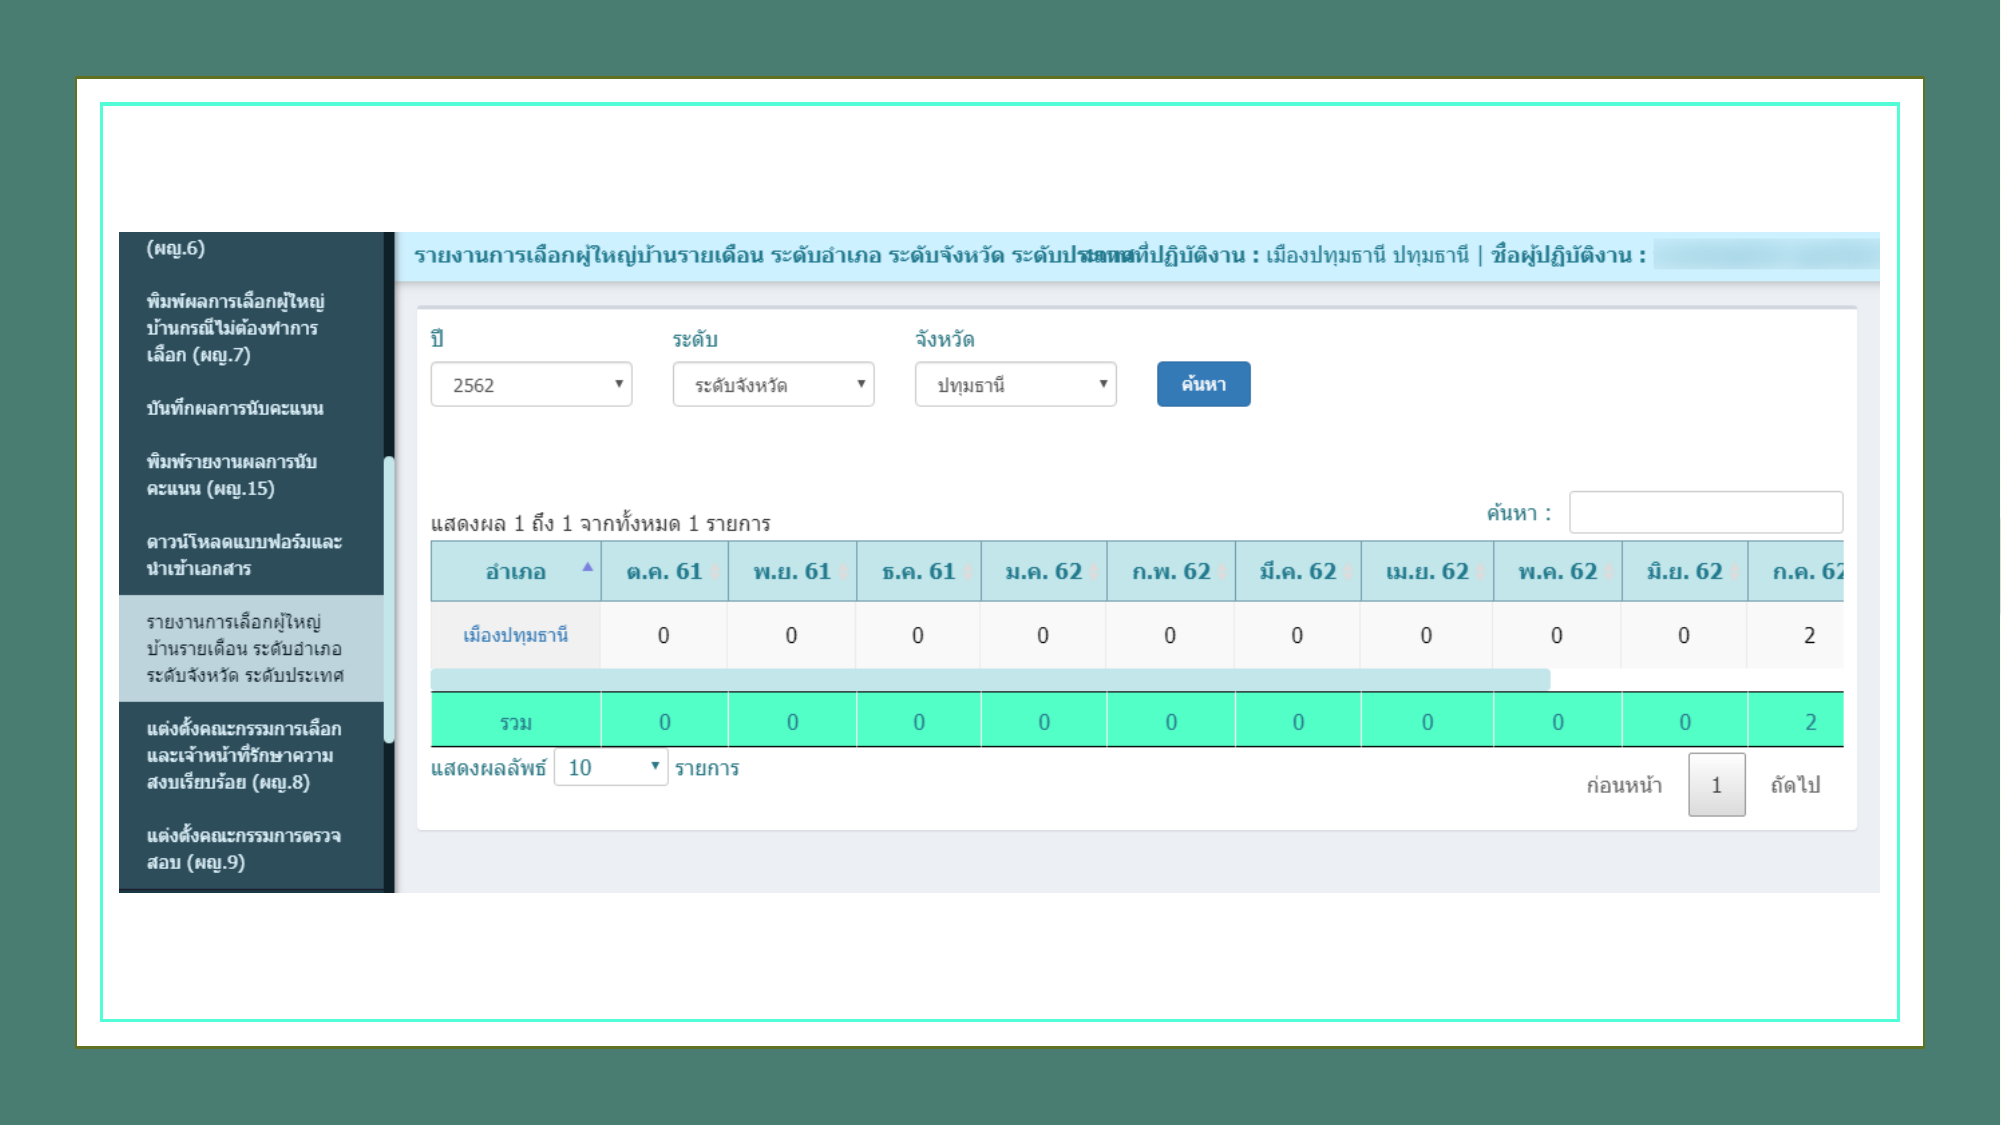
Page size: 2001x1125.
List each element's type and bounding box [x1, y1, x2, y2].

text_box [0, 0, 2000, 1125]
picture [119, 232, 1880, 893]
